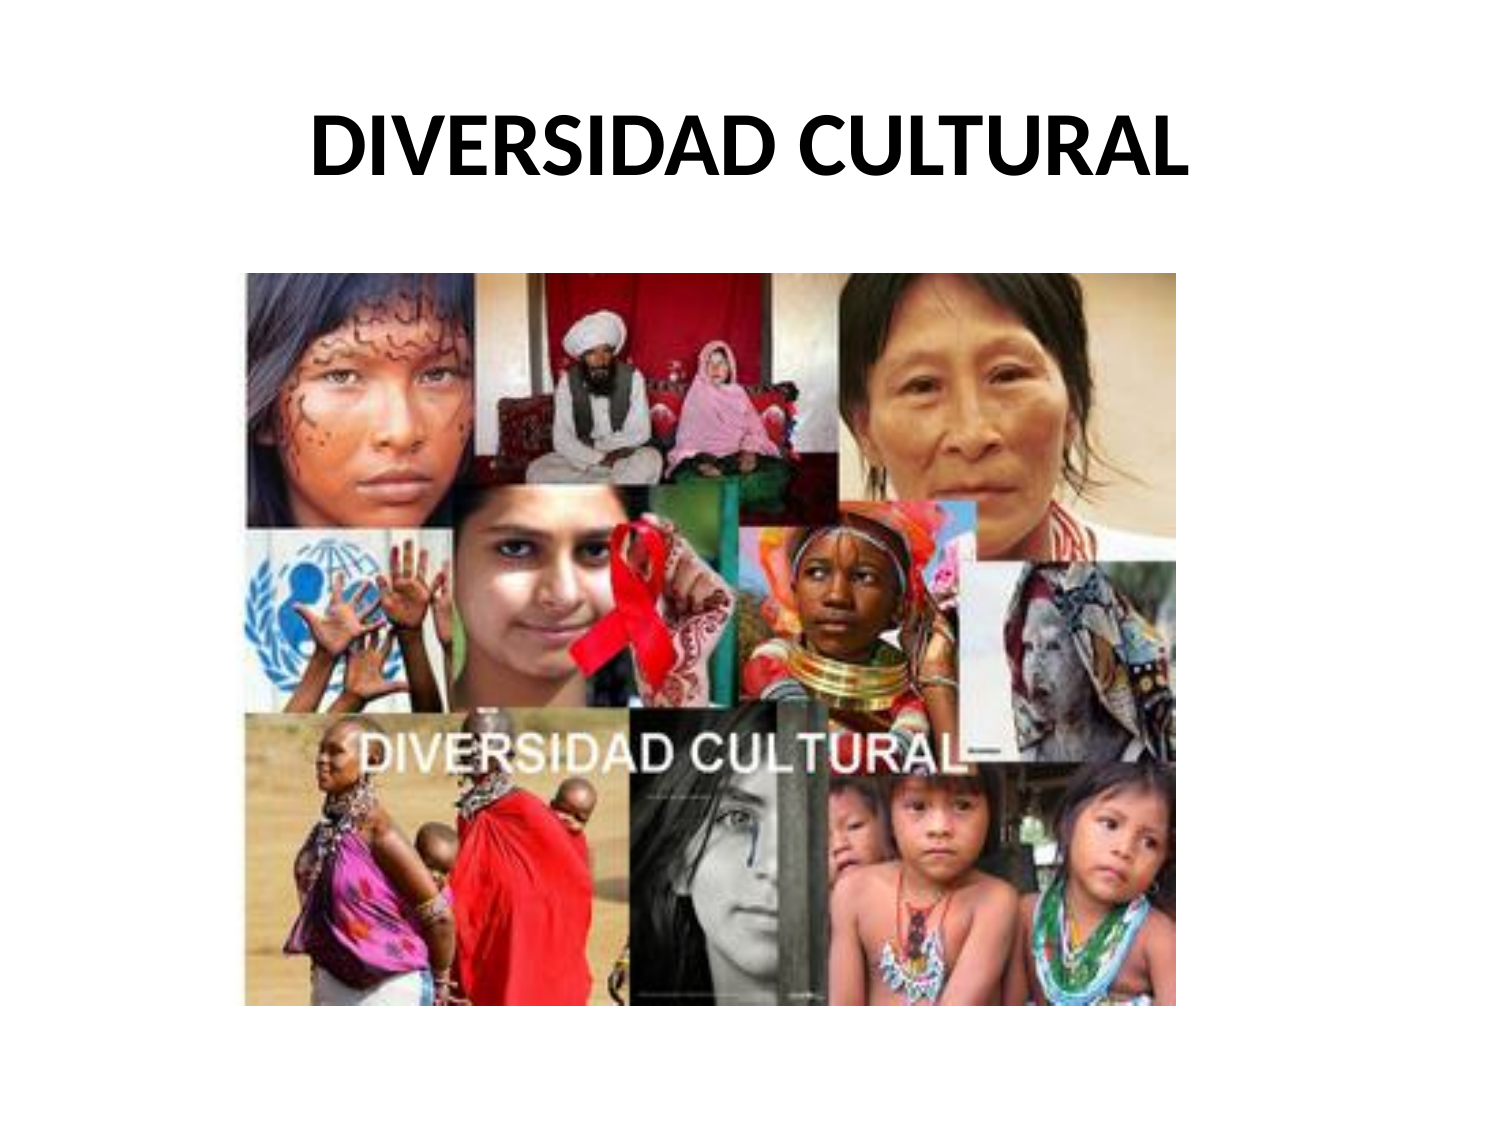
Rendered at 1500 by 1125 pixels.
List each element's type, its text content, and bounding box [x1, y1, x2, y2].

picture [194, 273, 1176, 1007]
title DIVERSIDAD CULTURAL [75, 45, 1425, 233]
